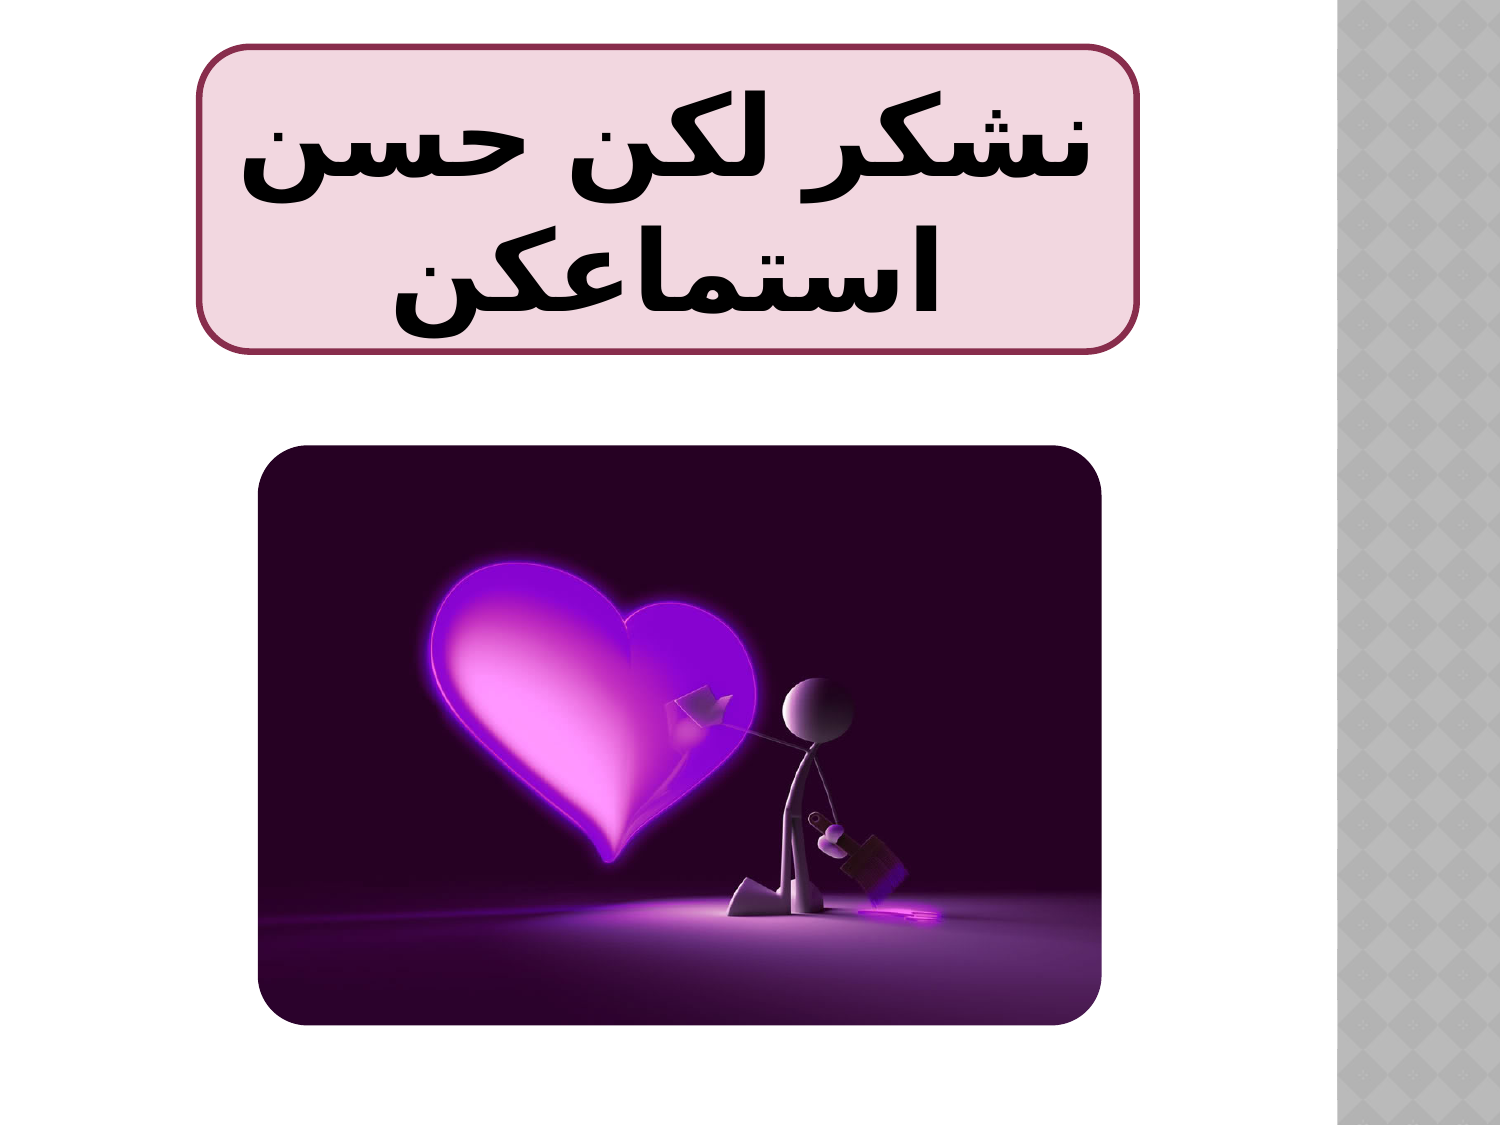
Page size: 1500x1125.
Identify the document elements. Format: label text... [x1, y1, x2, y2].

picture [257, 444, 1102, 1026]
text_box نشكر لكن حسن استماعكن [195, 43, 1140, 355]
